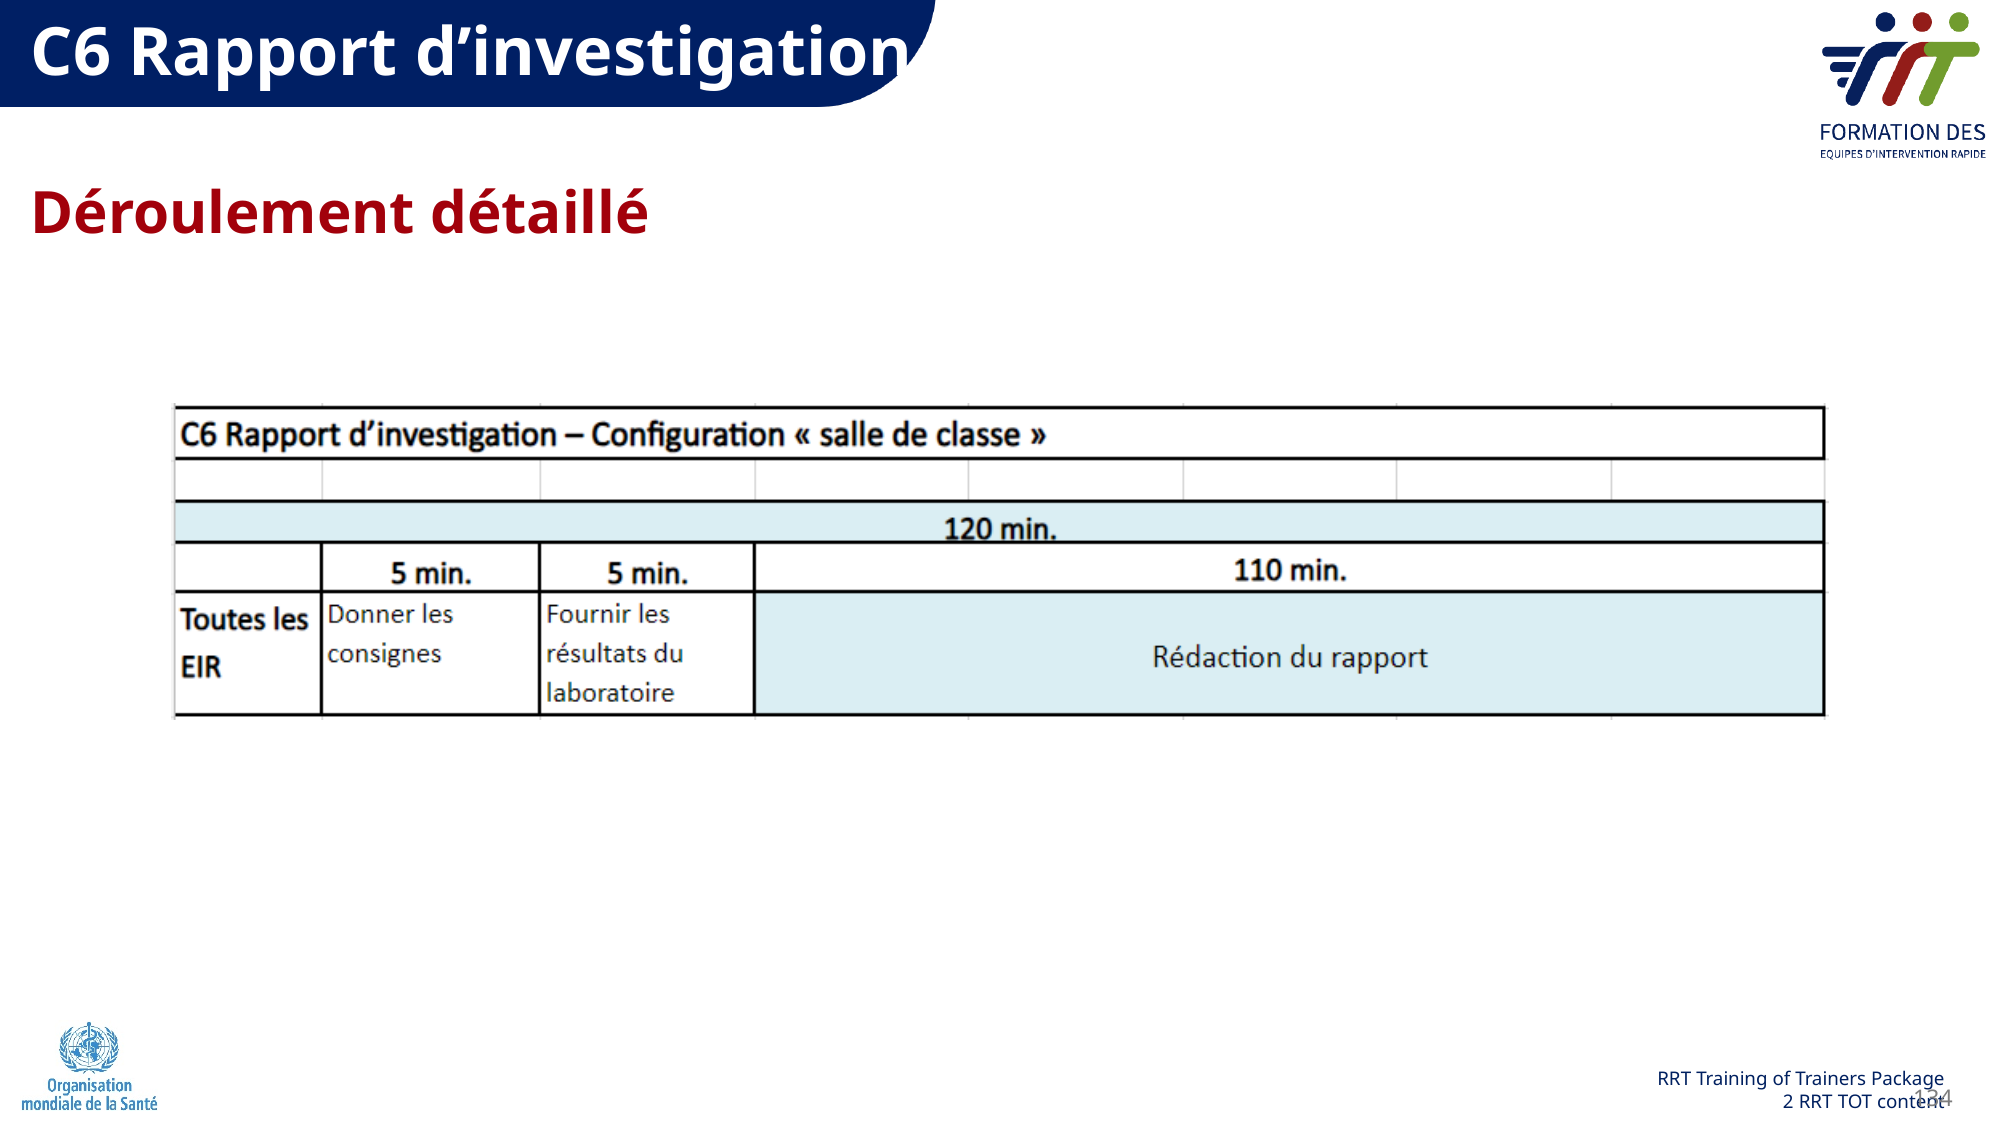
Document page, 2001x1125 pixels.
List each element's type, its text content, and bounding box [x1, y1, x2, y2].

picture [1820, 11, 1986, 160]
text_box C6 Rapport d’investigation [23, 10, 1535, 113]
picture [171, 402, 1829, 720]
text_box Déroulement détaillé [23, 175, 861, 254]
picture [0, 0, 936, 107]
picture [20, 1020, 158, 1111]
